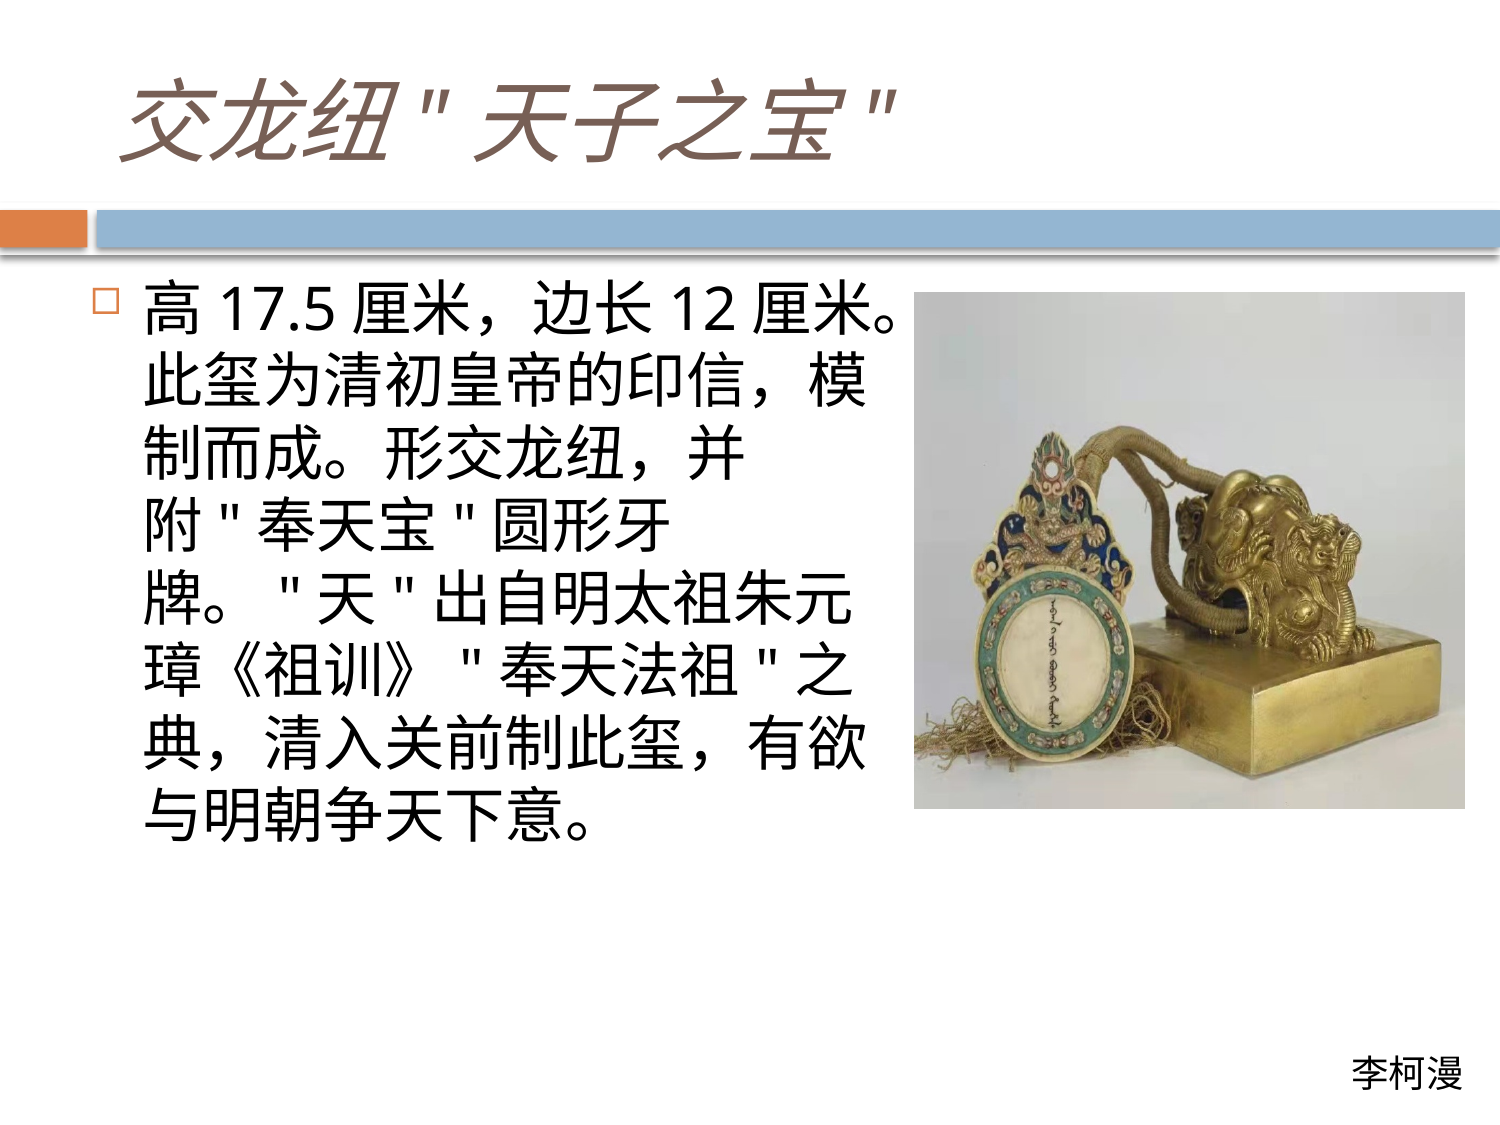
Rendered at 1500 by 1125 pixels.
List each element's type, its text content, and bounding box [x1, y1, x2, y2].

picture [913, 292, 1466, 809]
text_box 李柯漫 [1336, 1042, 1479, 1103]
title 交龙纽"天子之宝" [100, 37, 1438, 200]
list 高17.5厘米，边长12厘米。此玺为清初皇帝的印信，模制而成。形交龙纽，并附"奉天宝"圆形牙牌。"天"出自明太祖朱元璋《祖训》"奉天法祖"之典，清入关前制此玺，有欲与明朝争天下意。 [75, 262, 914, 914]
